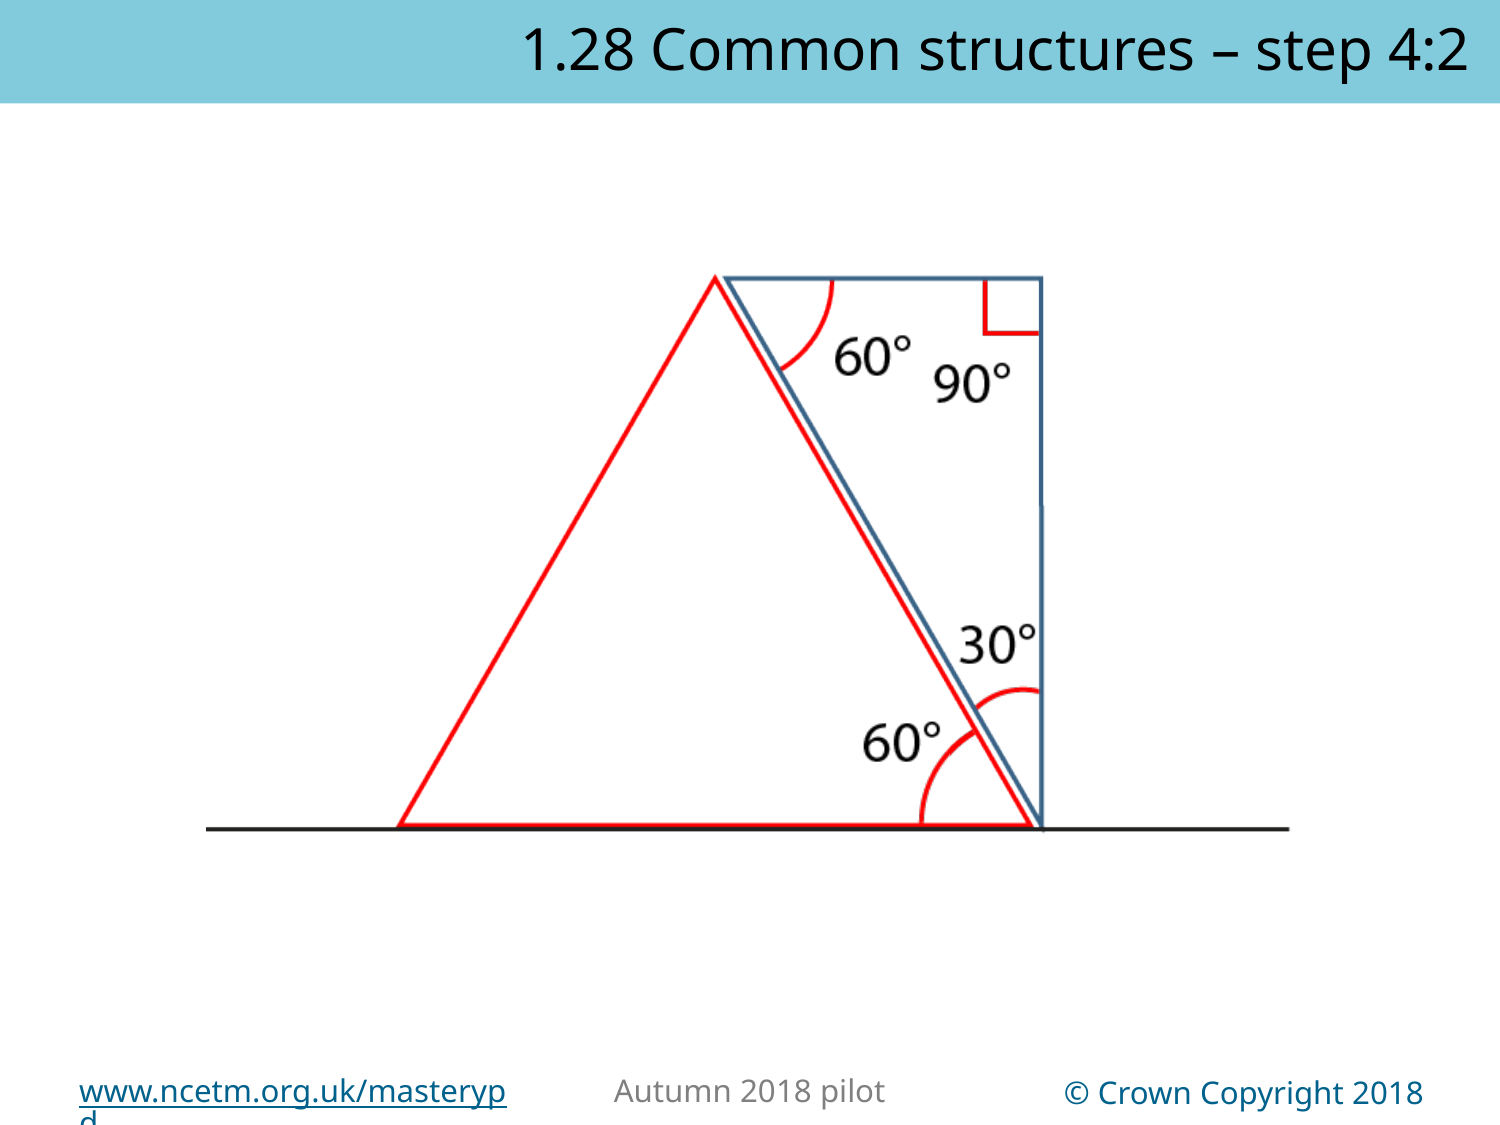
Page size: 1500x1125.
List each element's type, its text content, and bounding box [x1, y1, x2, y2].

list 1.28 Common structures – step 4:2 [0, 0, 1500, 104]
picture [206, 243, 1294, 851]
